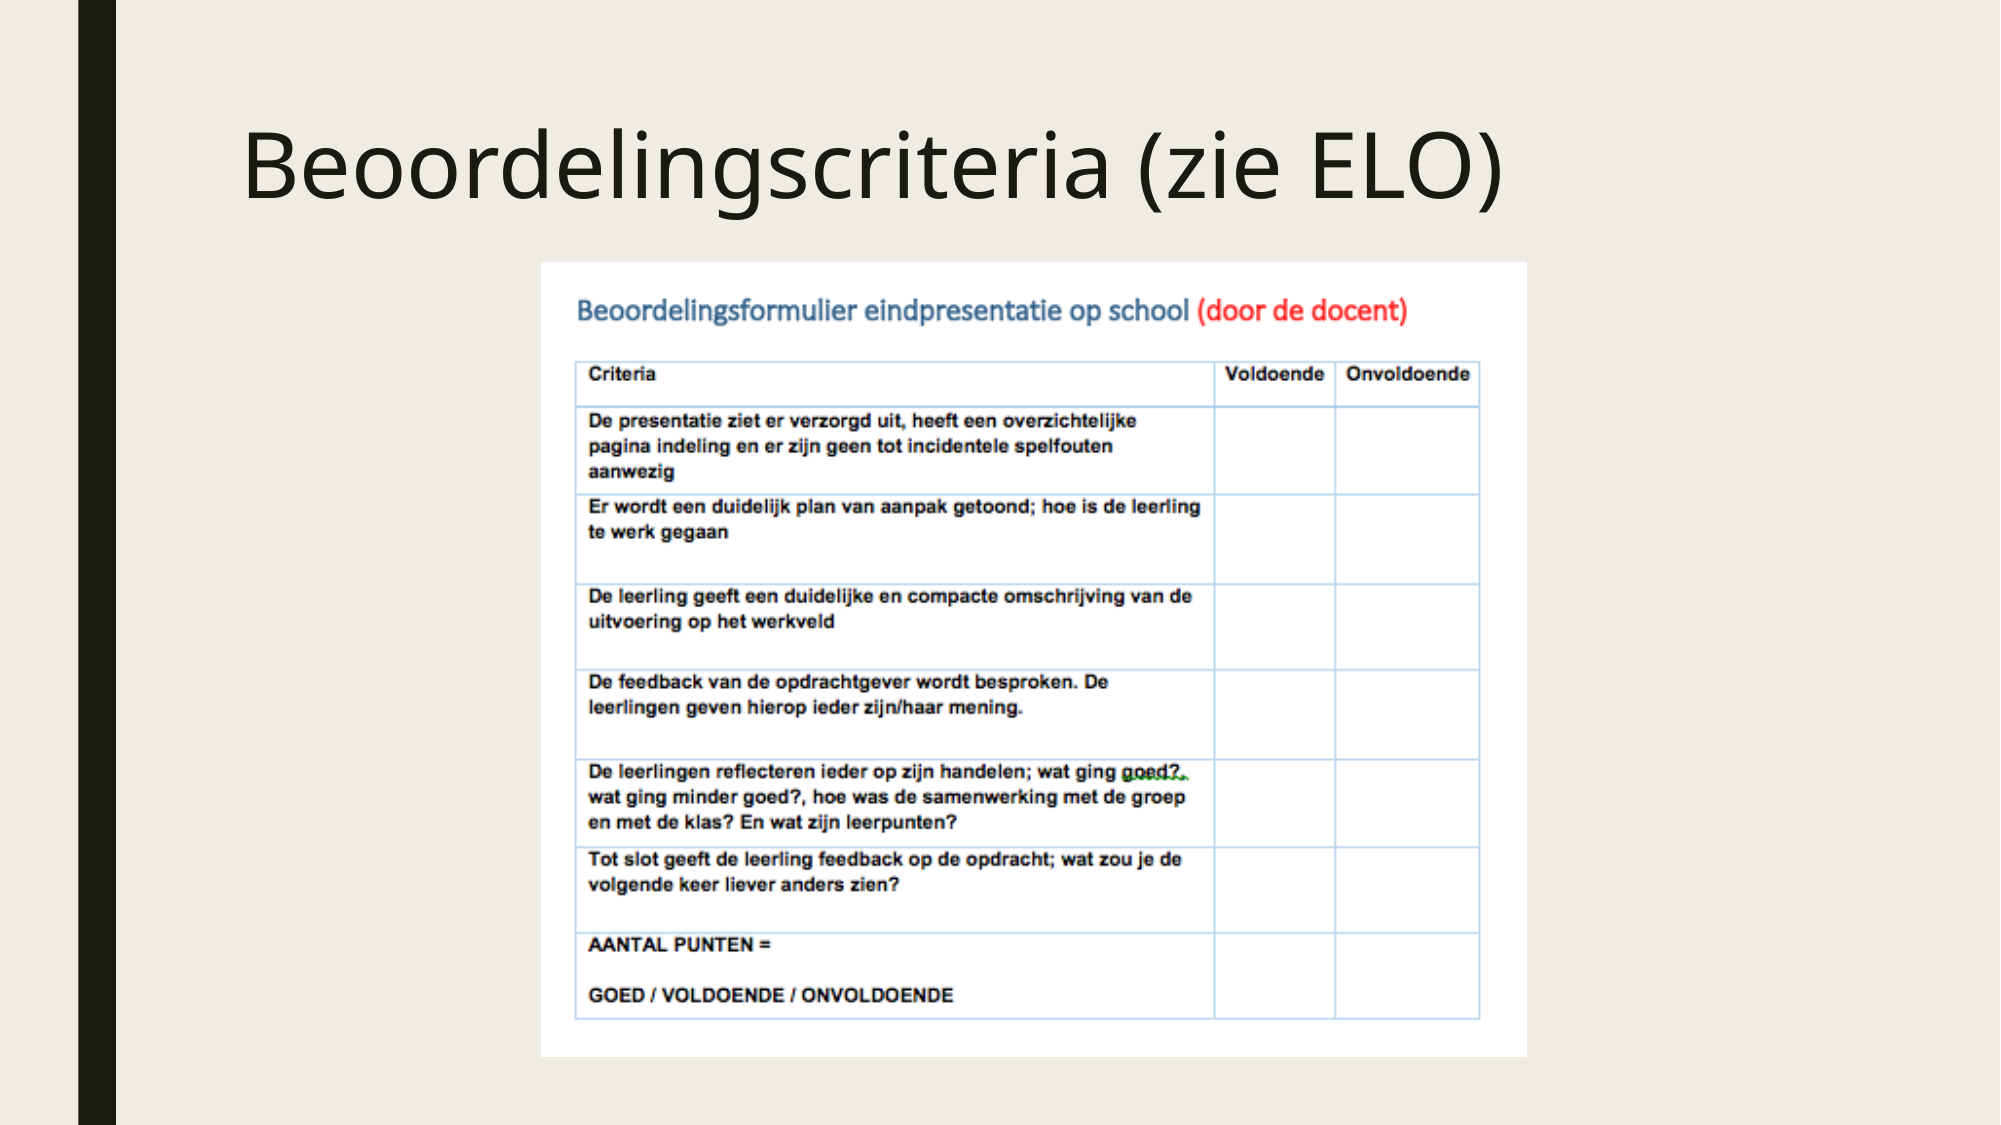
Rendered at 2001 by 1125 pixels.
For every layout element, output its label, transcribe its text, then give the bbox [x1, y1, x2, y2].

title Beoordelingscriteria (zie ELO) [225, 112, 1800, 357]
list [541, 262, 1527, 1057]
